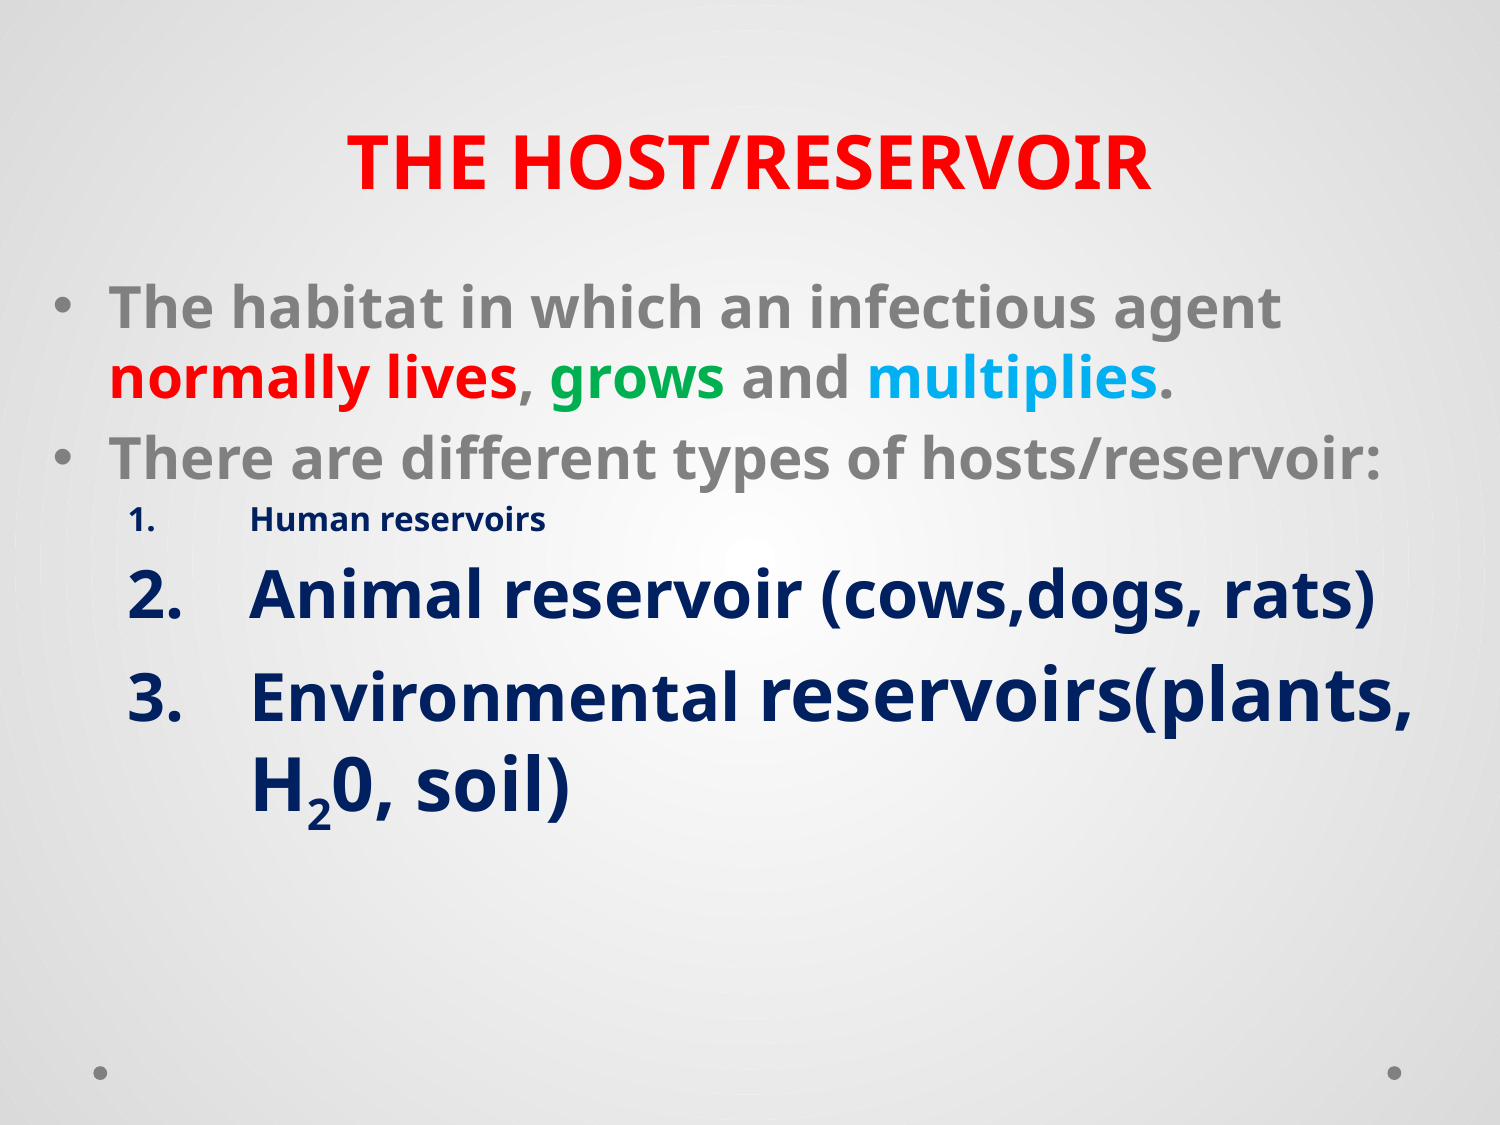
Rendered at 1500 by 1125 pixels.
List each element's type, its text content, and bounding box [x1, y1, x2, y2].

title THE HOST/RESERVOIR [0, 23, 1500, 215]
list The habitat in which an infectious agent normally lives, grows and multiplies. There are different types of hosts/reservoir: Human reservoirs Animal reservoir (cows,dogs, rats) Environmental reservoirs(plants, H20, soil) [37, 262, 1463, 1125]
